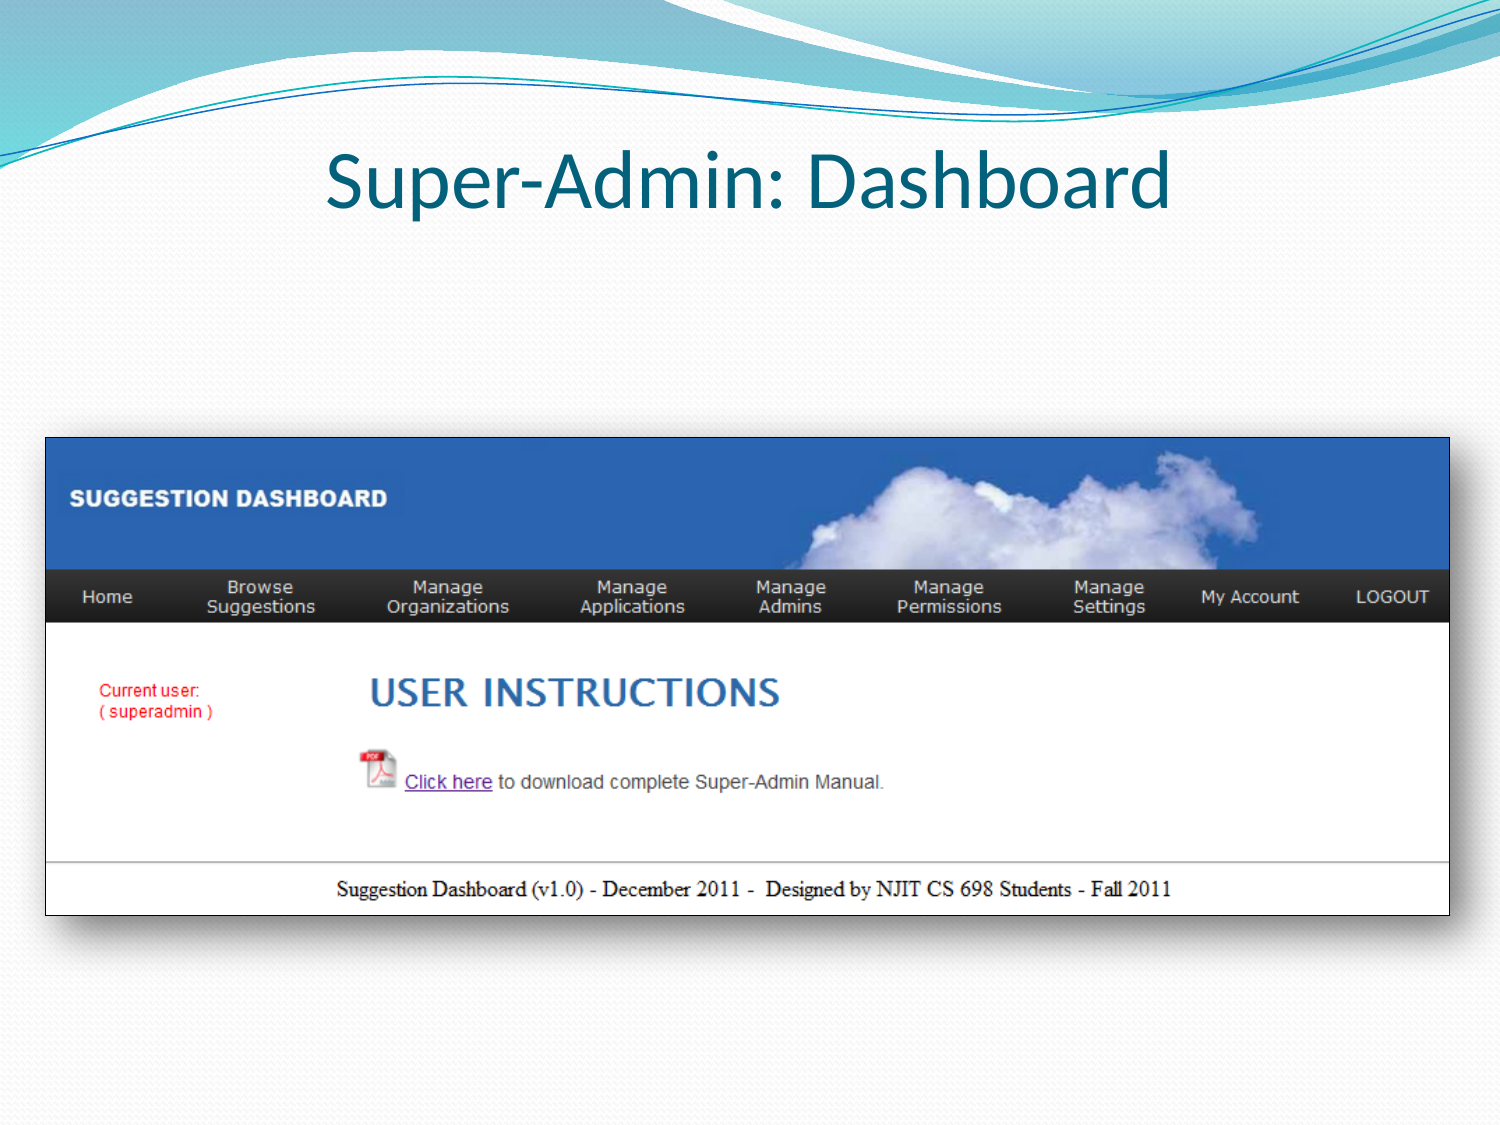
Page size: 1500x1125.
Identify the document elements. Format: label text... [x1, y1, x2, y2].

title Super-Admin: Dashboard [75, 50, 1425, 225]
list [45, 437, 1451, 917]
